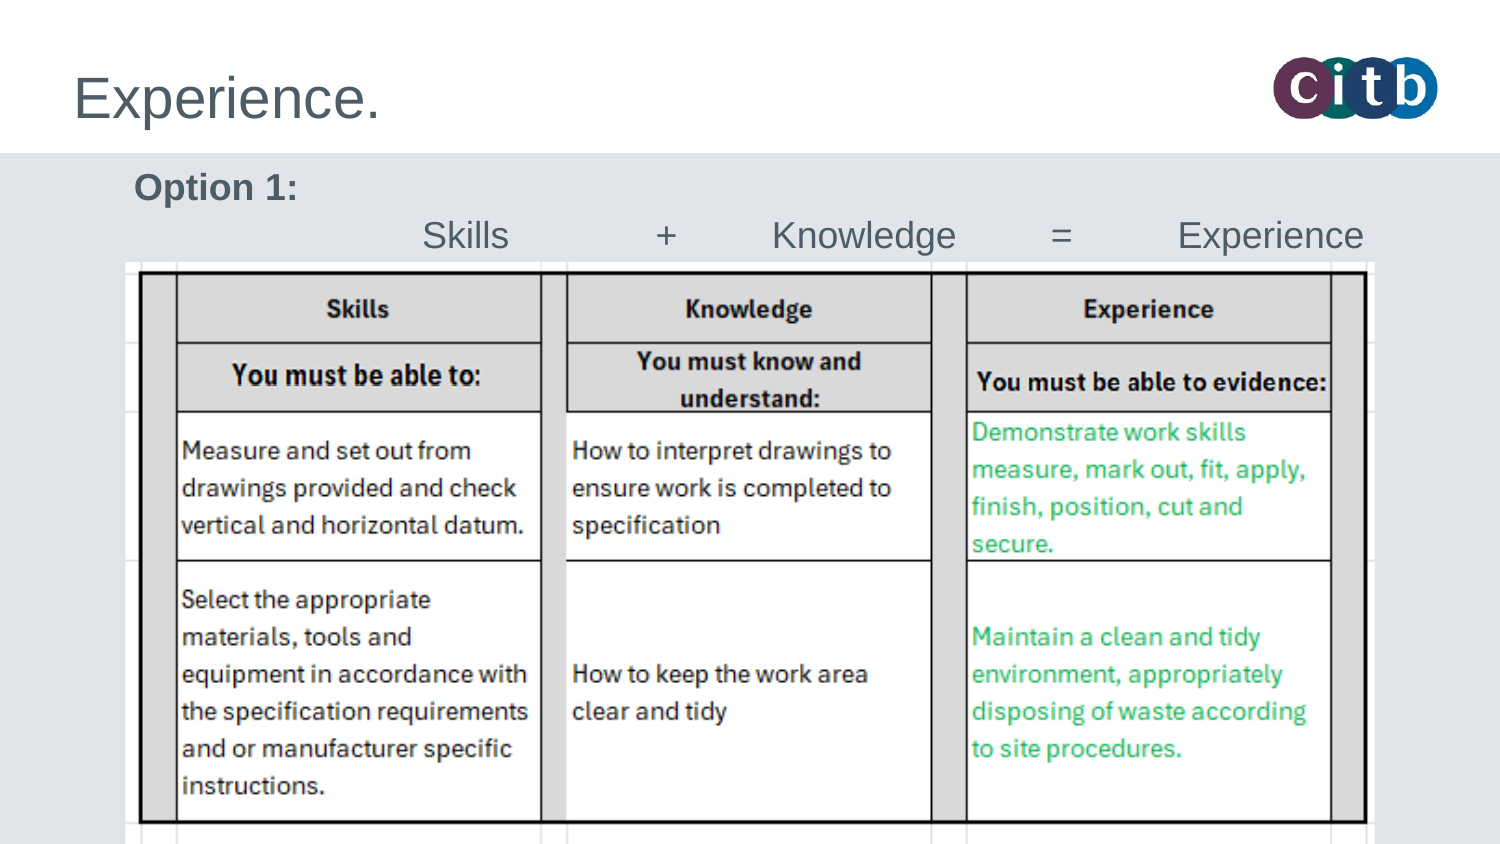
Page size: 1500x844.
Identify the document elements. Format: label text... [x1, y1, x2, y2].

title Experience. [59, 47, 1446, 130]
picture [0, 152, 1500, 844]
